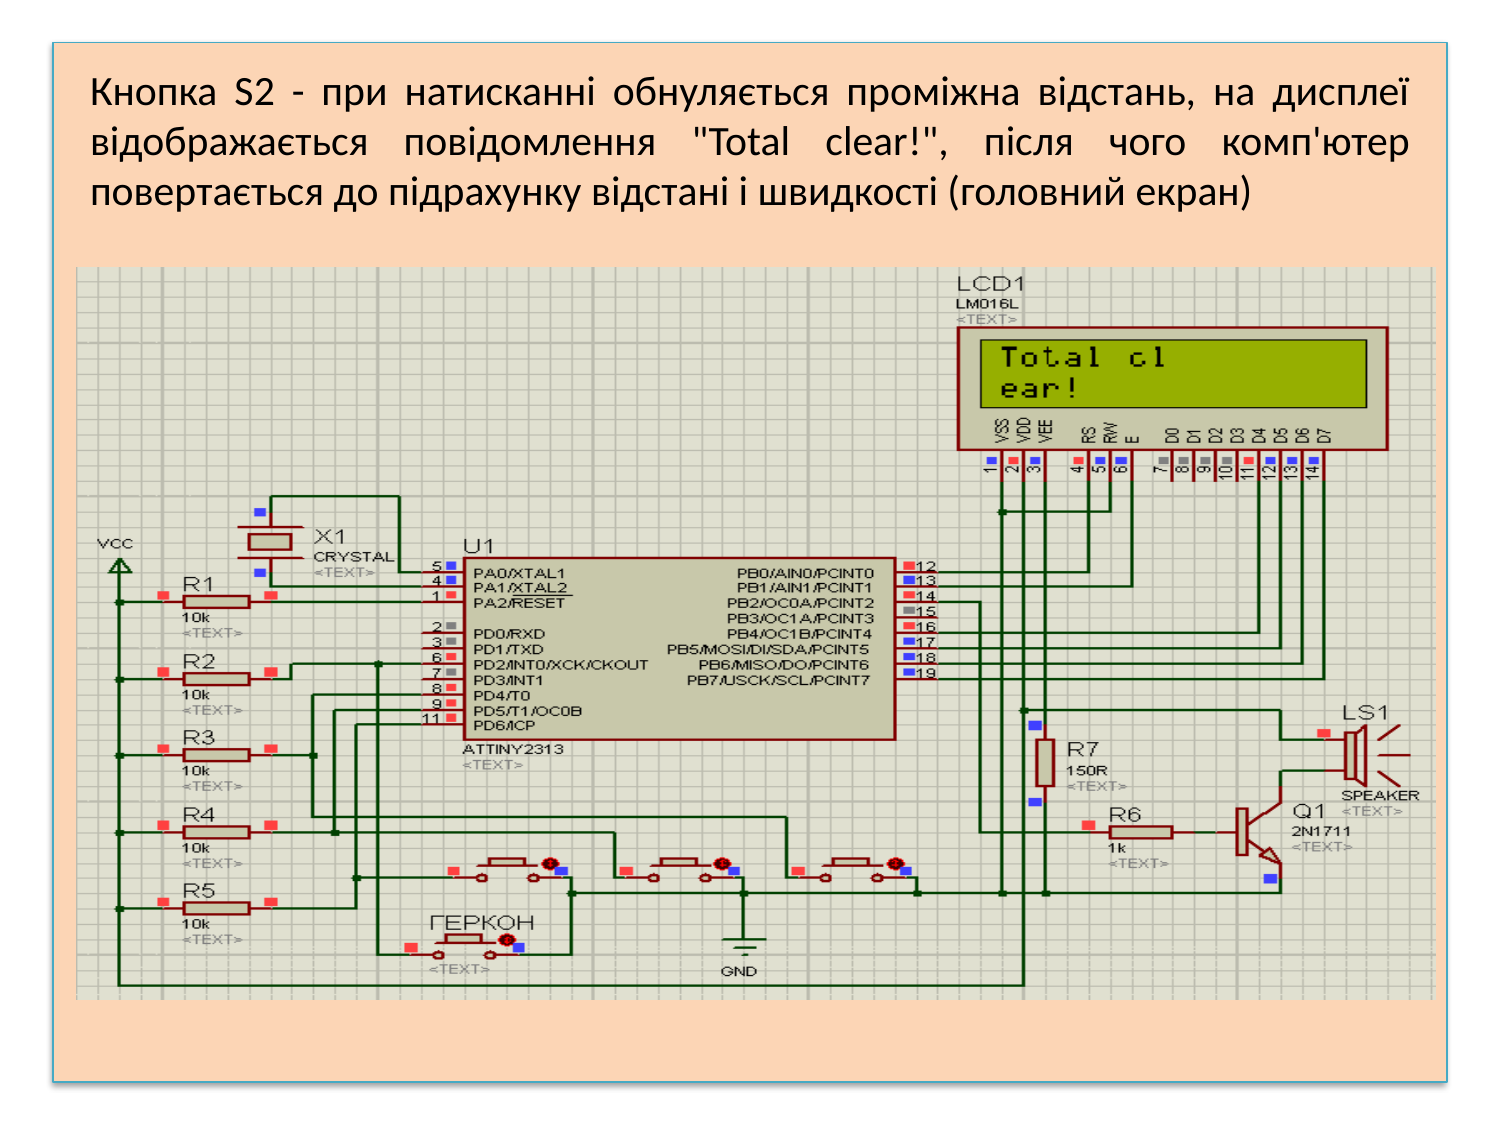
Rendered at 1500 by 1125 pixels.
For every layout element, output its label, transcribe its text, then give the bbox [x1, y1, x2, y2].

title Кнопка S2 - при натисканні обнуляється проміжна відстань, на дисплеї відображається повідомлення "Total clear!", після чого комп'ютер повертається до підрахунку відстані і швидкості (головний екран) [75, 45, 1425, 233]
picture [76, 266, 1436, 1000]
text_box [52, 42, 1448, 1083]
